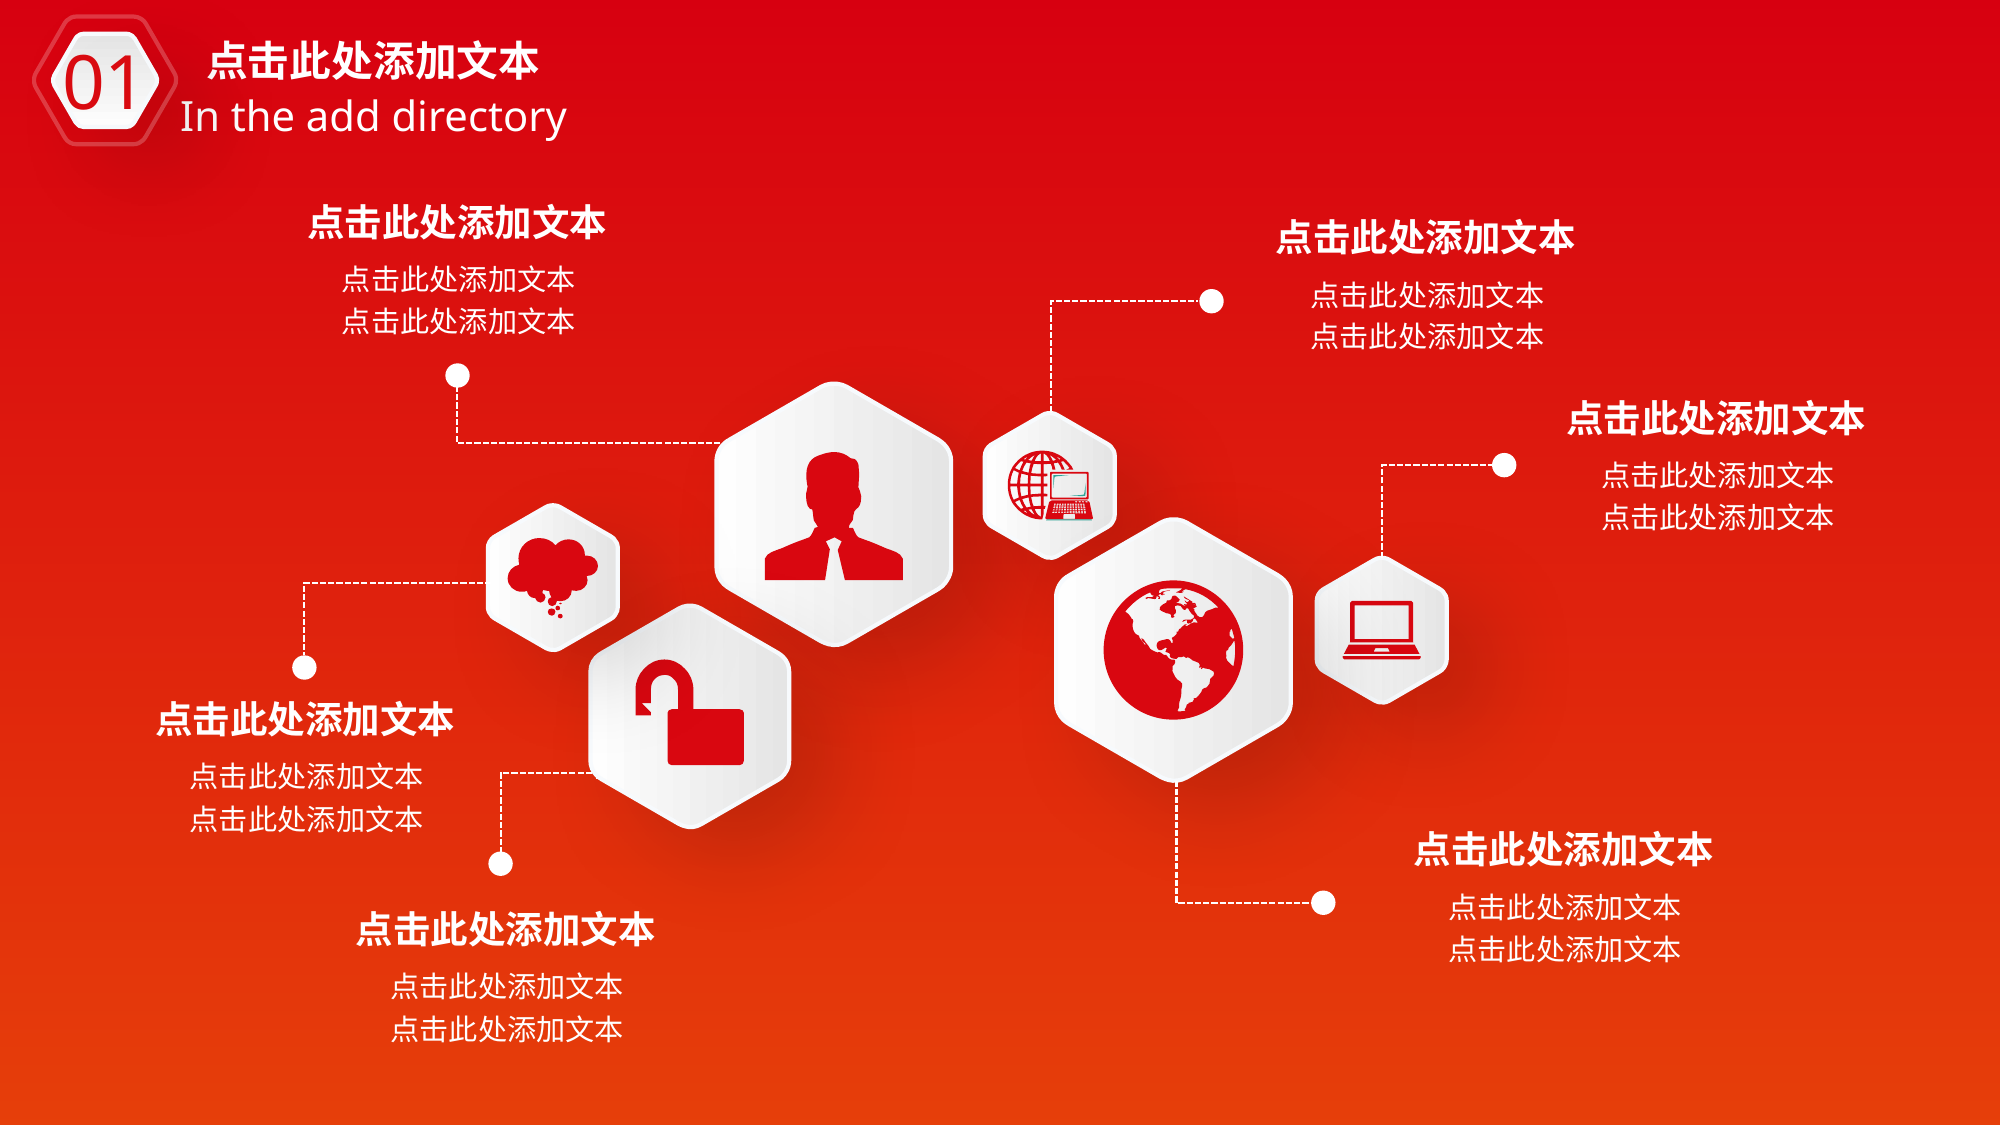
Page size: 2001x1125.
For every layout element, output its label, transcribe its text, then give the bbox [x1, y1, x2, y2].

text_box [500, 772, 590, 850]
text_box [1056, 519, 1291, 781]
text_box [1310, 889, 1337, 916]
text_box [444, 362, 471, 389]
text_box 点击此处添加文本 点击此处添加文本 [1586, 443, 1851, 543]
text_box 点击此处添加文本 点击此处添加文本 [1433, 874, 1698, 974]
text_box 点击此处添加文本 点击此处添加文本 [1295, 262, 1560, 362]
text_box 点击此处添加文本 [1399, 819, 1729, 879]
text_box 点击此处添加文本 [1551, 387, 1882, 448]
text_box [1381, 464, 1491, 557]
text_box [1316, 557, 1447, 703]
text_box 点击此处添加文本 [140, 688, 471, 749]
text_box [487, 850, 514, 877]
text_box [456, 386, 716, 444]
text_box 点击此处添加文本 [1260, 206, 1591, 267]
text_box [716, 383, 952, 646]
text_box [984, 413, 1115, 558]
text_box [34, 16, 177, 145]
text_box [487, 505, 618, 651]
text_box 点击此处添加文本 [191, 27, 556, 82]
text_box 点击此处添加文本 点击此处添加文本 [327, 246, 591, 346]
text_box In the add directory [223, 82, 582, 148]
text_box [303, 582, 487, 654]
text_box [1175, 781, 1310, 904]
text_box 点击此处添加文本 [292, 191, 623, 251]
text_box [590, 605, 790, 828]
text_box [1490, 451, 1518, 479]
text_box 点击此处添加文本 点击此处添加文本 [375, 954, 640, 1054]
text_box [1050, 300, 1198, 413]
text_box 点击此处添加文本 [341, 898, 671, 959]
text_box 点击此处添加文本 点击此处添加文本 [174, 744, 439, 844]
text_box [1198, 287, 1225, 315]
text_box [291, 654, 318, 681]
